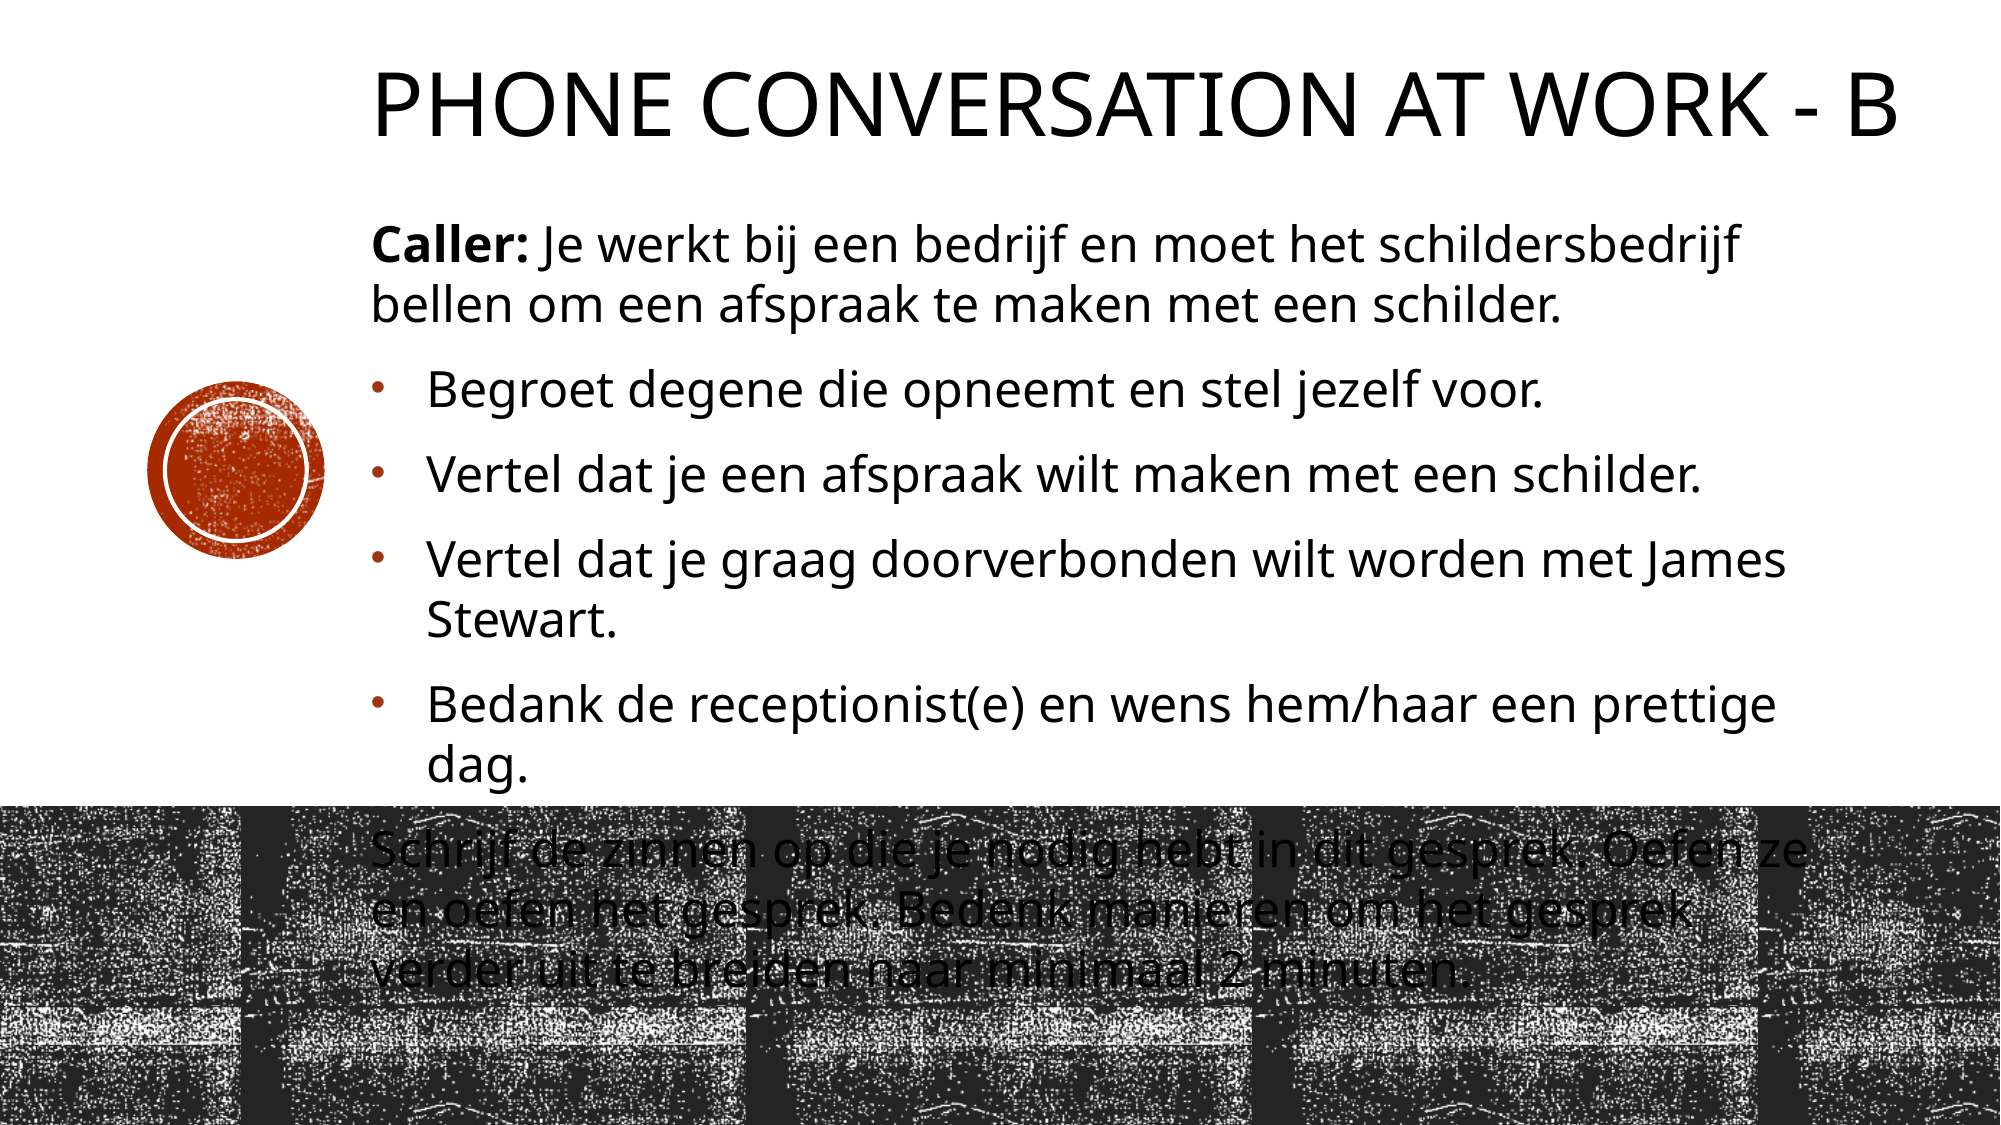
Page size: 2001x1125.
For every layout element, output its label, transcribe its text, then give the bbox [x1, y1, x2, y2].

list Caller: Je werkt bij een bedrijf en moet het schildersbedrijf bellen om een afspraak te maken met een schilder. Begroet degene die opneemt en stel jezelf voor. Vertel dat je een afspraak wilt maken met een schilder. Vertel dat je graag doorverbonden wilt worden met James Stewart. Bedank de receptionist(e) en wens hem/haar een prettige dag. Schrijf de zinnen op die je nodig hebt in dit gesprek. Oefen ze en oefen het gesprek. Bedenk manieren om het gesprek verder uit te breiden naar minimaal 2 minuten. [355, 204, 1841, 733]
title Phone conversation at work - b [355, 56, 1927, 166]
